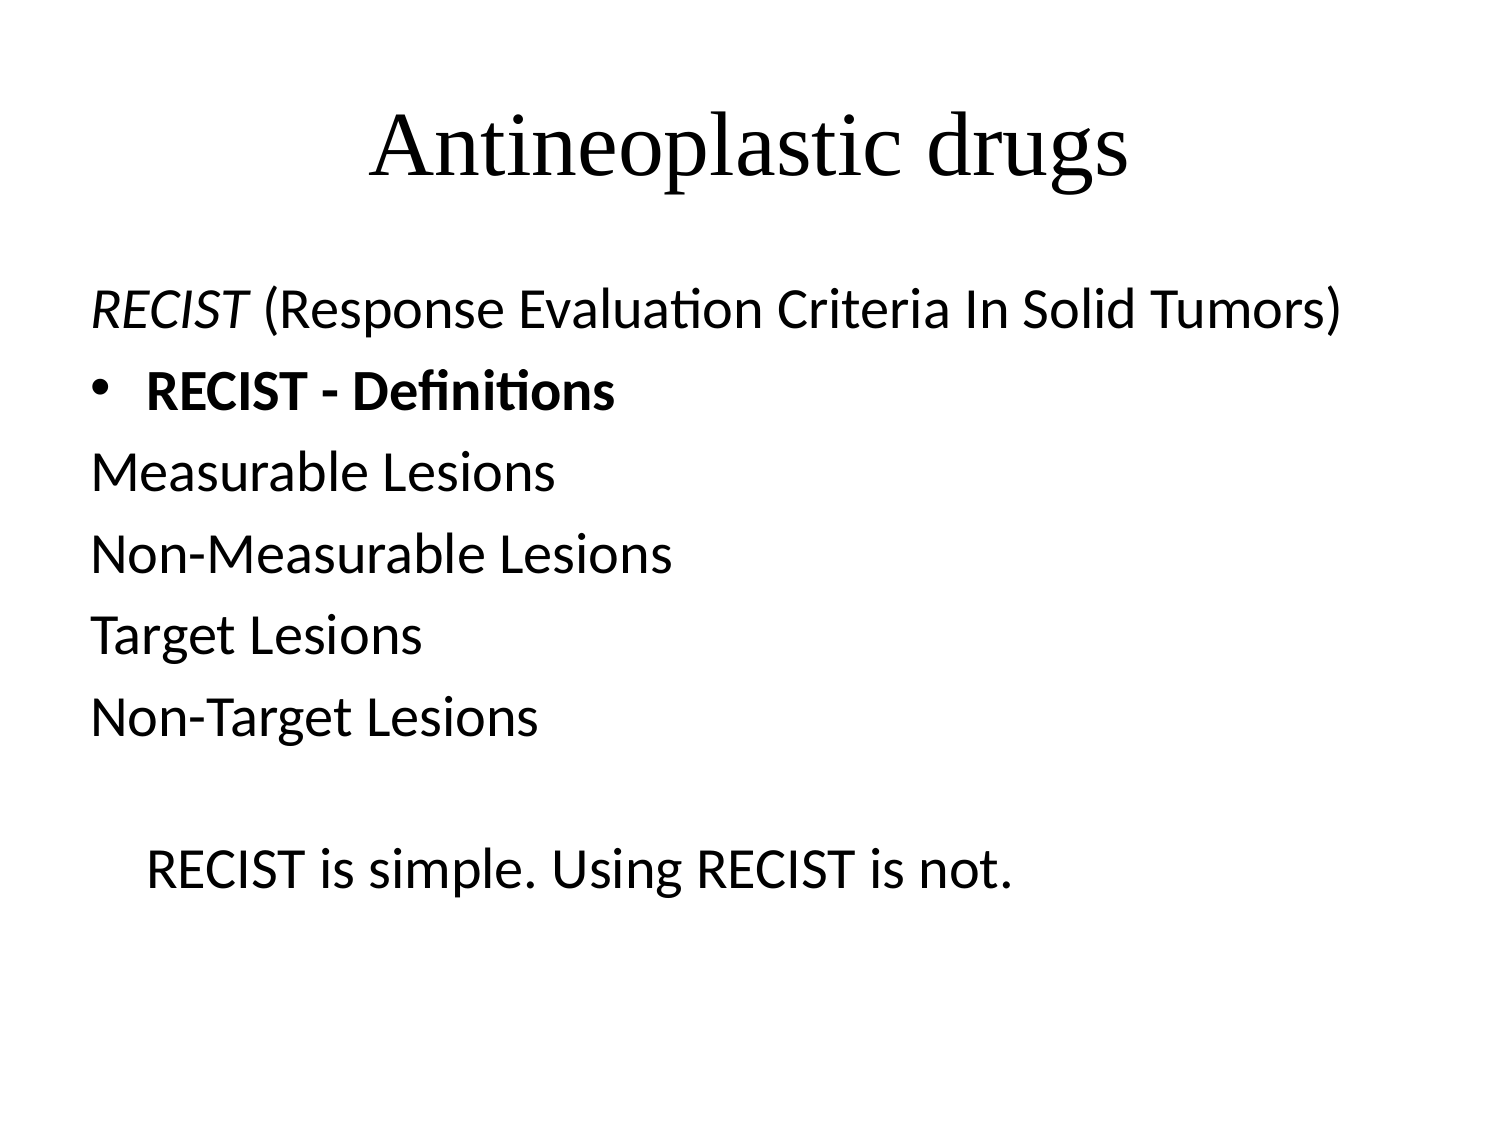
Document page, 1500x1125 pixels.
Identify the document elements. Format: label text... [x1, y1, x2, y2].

title Antineoplastic drugs [75, 45, 1425, 233]
list RECIST (Response Evaluation Criteria In Solid Tumors) RECIST - Definitions Measurable Lesions Non-Measurable Lesions Target Lesions Non-Target Lesions RECIST is simple. Using RECIST is not. [75, 262, 1425, 1005]
